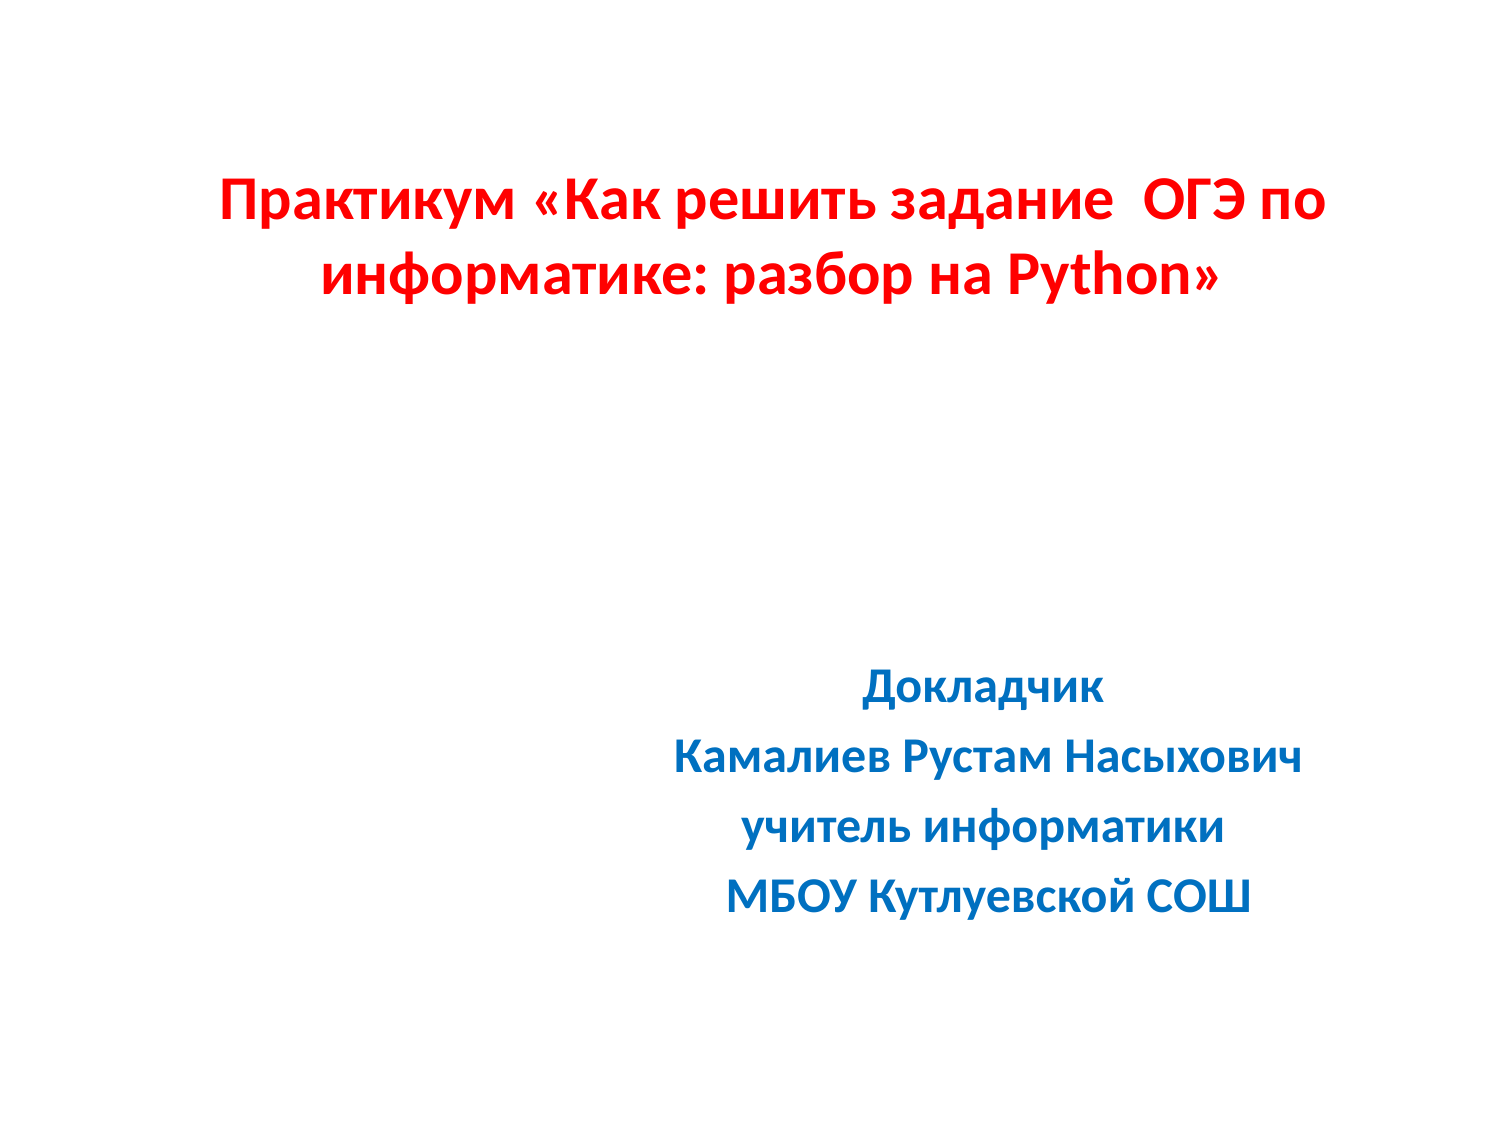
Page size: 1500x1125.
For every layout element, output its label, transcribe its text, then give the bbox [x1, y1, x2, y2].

title Практикум «Как решить задание ОГЭ по информатике: разбор на Python» [135, 149, 1411, 391]
subtitle Докладчик Камалиев Рустам Насыхович учитель информатики МБОУ Кутлуевской СОШ [608, 645, 1370, 933]
